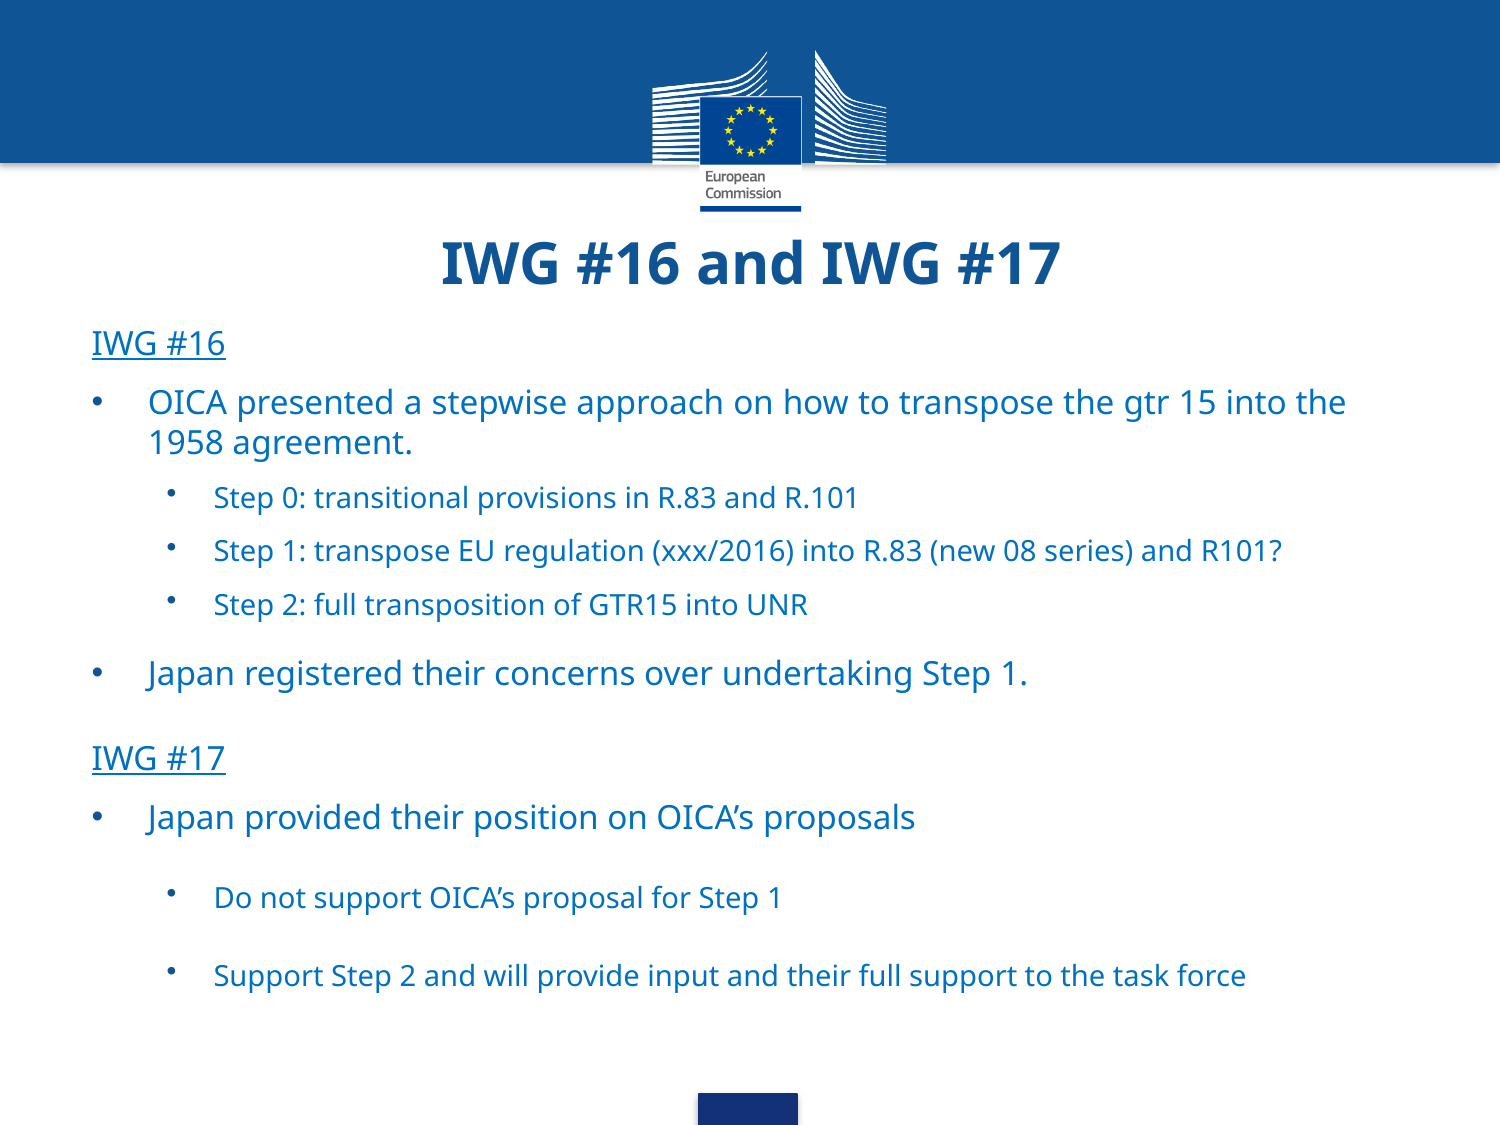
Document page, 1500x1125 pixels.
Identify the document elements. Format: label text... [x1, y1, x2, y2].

title IWG #16 and IWG #17 [76, 208, 1427, 315]
list IWG #16 OICA presented a stepwise approach on how to transpose the gtr 15 into the 1958 agreement. Step 0: transitional provisions in R.83 and R.101 Step 1: transpose EU regulation (xxx/2016) into R.83 (new 08 series) and R101? Step 2: full transposition of GTR15 into UNR Japan registered their concerns over undertaking Step 1. IWG #17 Japan provided their position on OICA’s proposals Do not support OICA’s proposal for Step 1 Support Step 2 and will provide input and their full support to the task force [76, 314, 1365, 1059]
